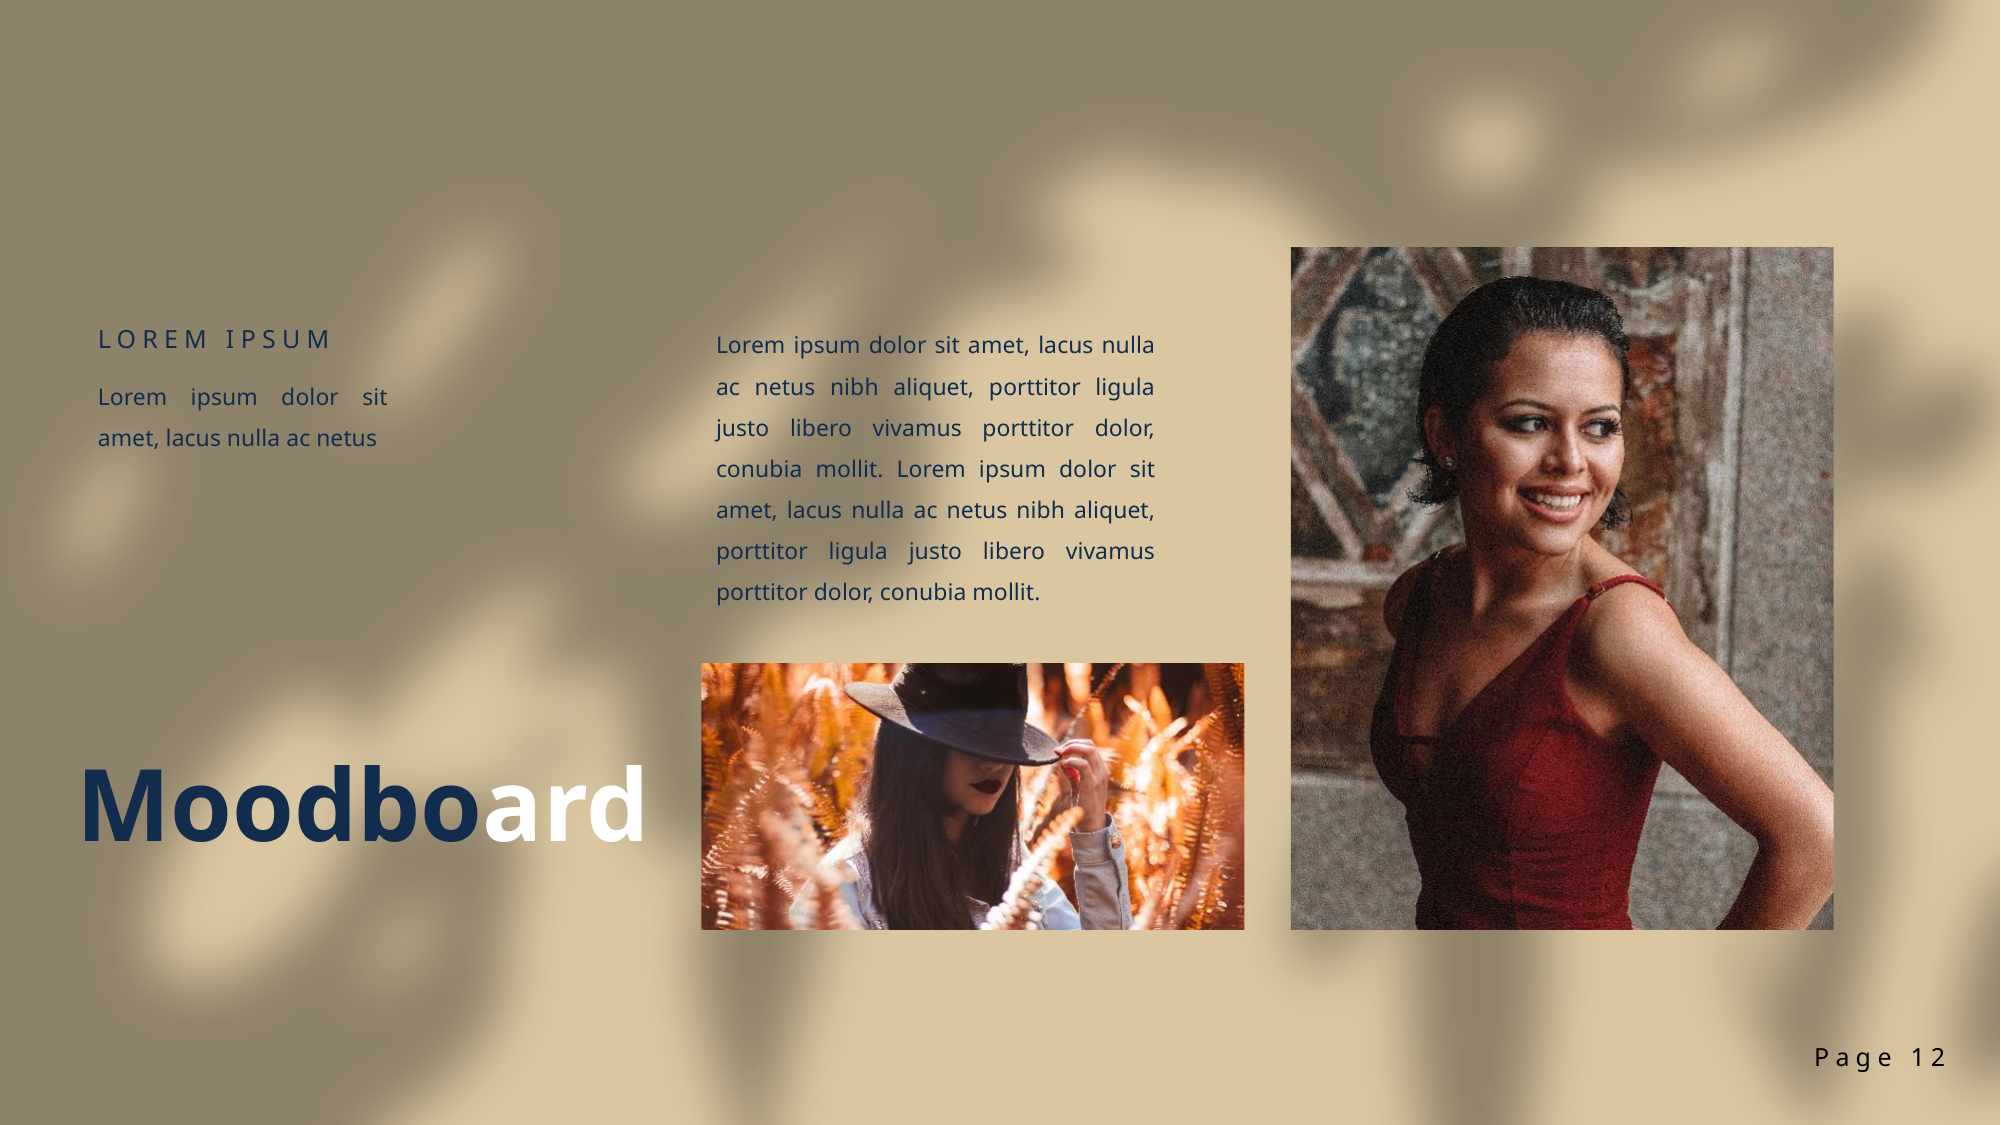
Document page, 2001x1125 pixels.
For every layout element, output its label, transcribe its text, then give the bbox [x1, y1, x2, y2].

text_box Lorem ipsum dolor sit amet, lacus nulla ac netus [83, 361, 403, 459]
text_box Lorem ipsum dolor sit amet, lacus nulla ac netus nibh aliquet, porttitor ligula justo libero vivamus porttitor dolor, conubia mollit. Lorem ipsum dolor sit amet, lacus nulla ac netus nibh aliquet, porttitor ligula justo libero vivamus porttitor dolor, conubia mollit. [701, 309, 1171, 613]
text_box LOREM IPSUM [83, 315, 403, 361]
text_box Moodboard [61, 734, 701, 895]
picture [0, 0, 2000, 1125]
